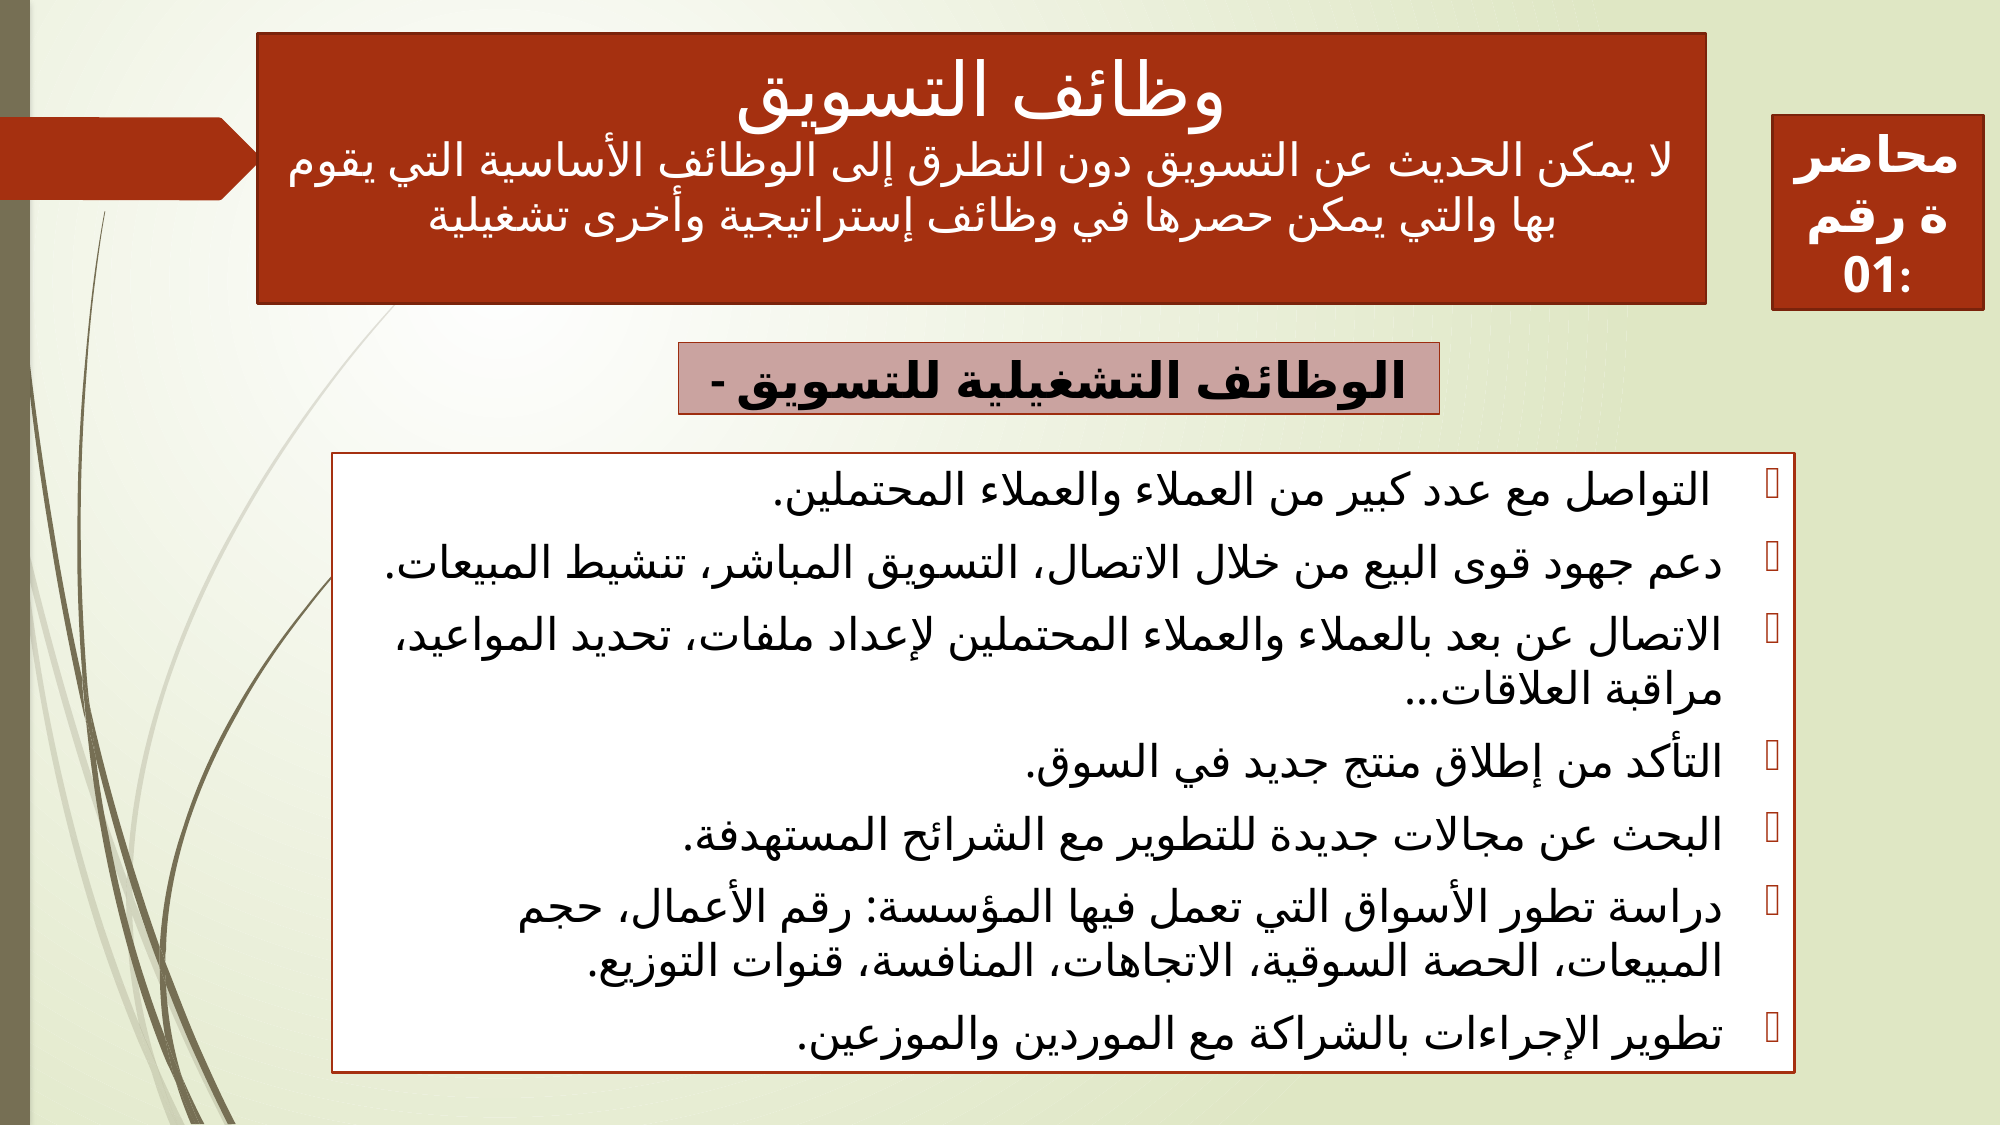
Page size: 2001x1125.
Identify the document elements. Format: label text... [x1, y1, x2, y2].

title وظائف التسويق لا يمكن الحديث عن التسويق دون التطرق إلى الوظائف الأساسية التي يقوم بها والتي يمكن حصرها في وظائف إستراتيجية وأخرى تشغيلية [256, 32, 1707, 305]
list التواصل مع عدد كبير من العملاء والعملاء المحتملين. دعم جهود قوى البيع من خلال الاتصال، التسويق المباشر، تنشيط المبيعات. الاتصال عن بعد بالعملاء والعملاء المحتملين لإعداد ملفات، تحديد المواعيد، مراقبة العلاقات... التأكد من إطلاق منتج جديد في السوق. البحث عن مجالات جديدة للتطوير مع الشرائح المستهدفة. دراسة تطور الأسواق التي تعمل فيها المؤسسة: رقم الأعمال، حجم المبيعات، الحصة السوقية، الاتجاهات، المنافسة، قنوات التوزيع. تطوير الإجراءات بالشراكة مع الموردين والموزعين. [331, 452, 1796, 1074]
text_box - الوظائف التشغيلية للتسويق [678, 342, 1440, 415]
text_box محاضرة رقم 01: [1771, 114, 1985, 311]
